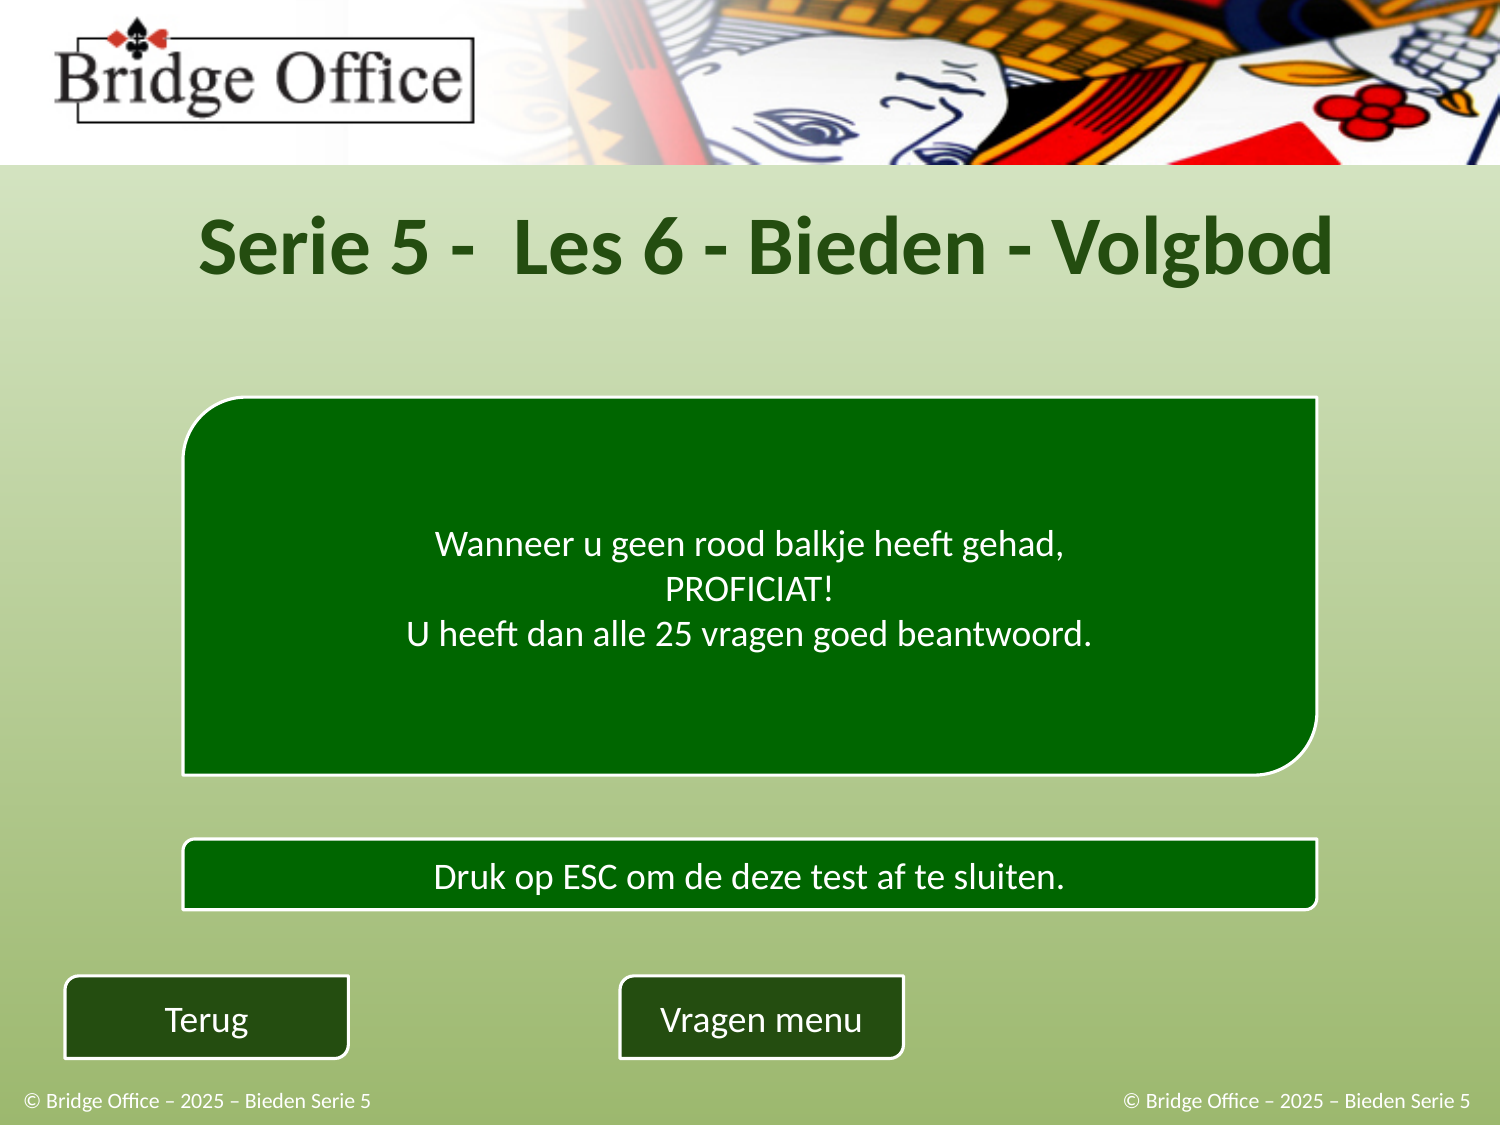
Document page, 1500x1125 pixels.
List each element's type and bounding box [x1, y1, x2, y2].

text_box [618, 974, 906, 1061]
text_box [181, 395, 1319, 777]
picture [0, 0, 1500, 166]
text_box [63, 974, 350, 1061]
text_box [181, 837, 1319, 912]
text_box [64, 183, 1470, 299]
text_box [1107, 1079, 1500, 1121]
text_box [8, 1079, 393, 1121]
